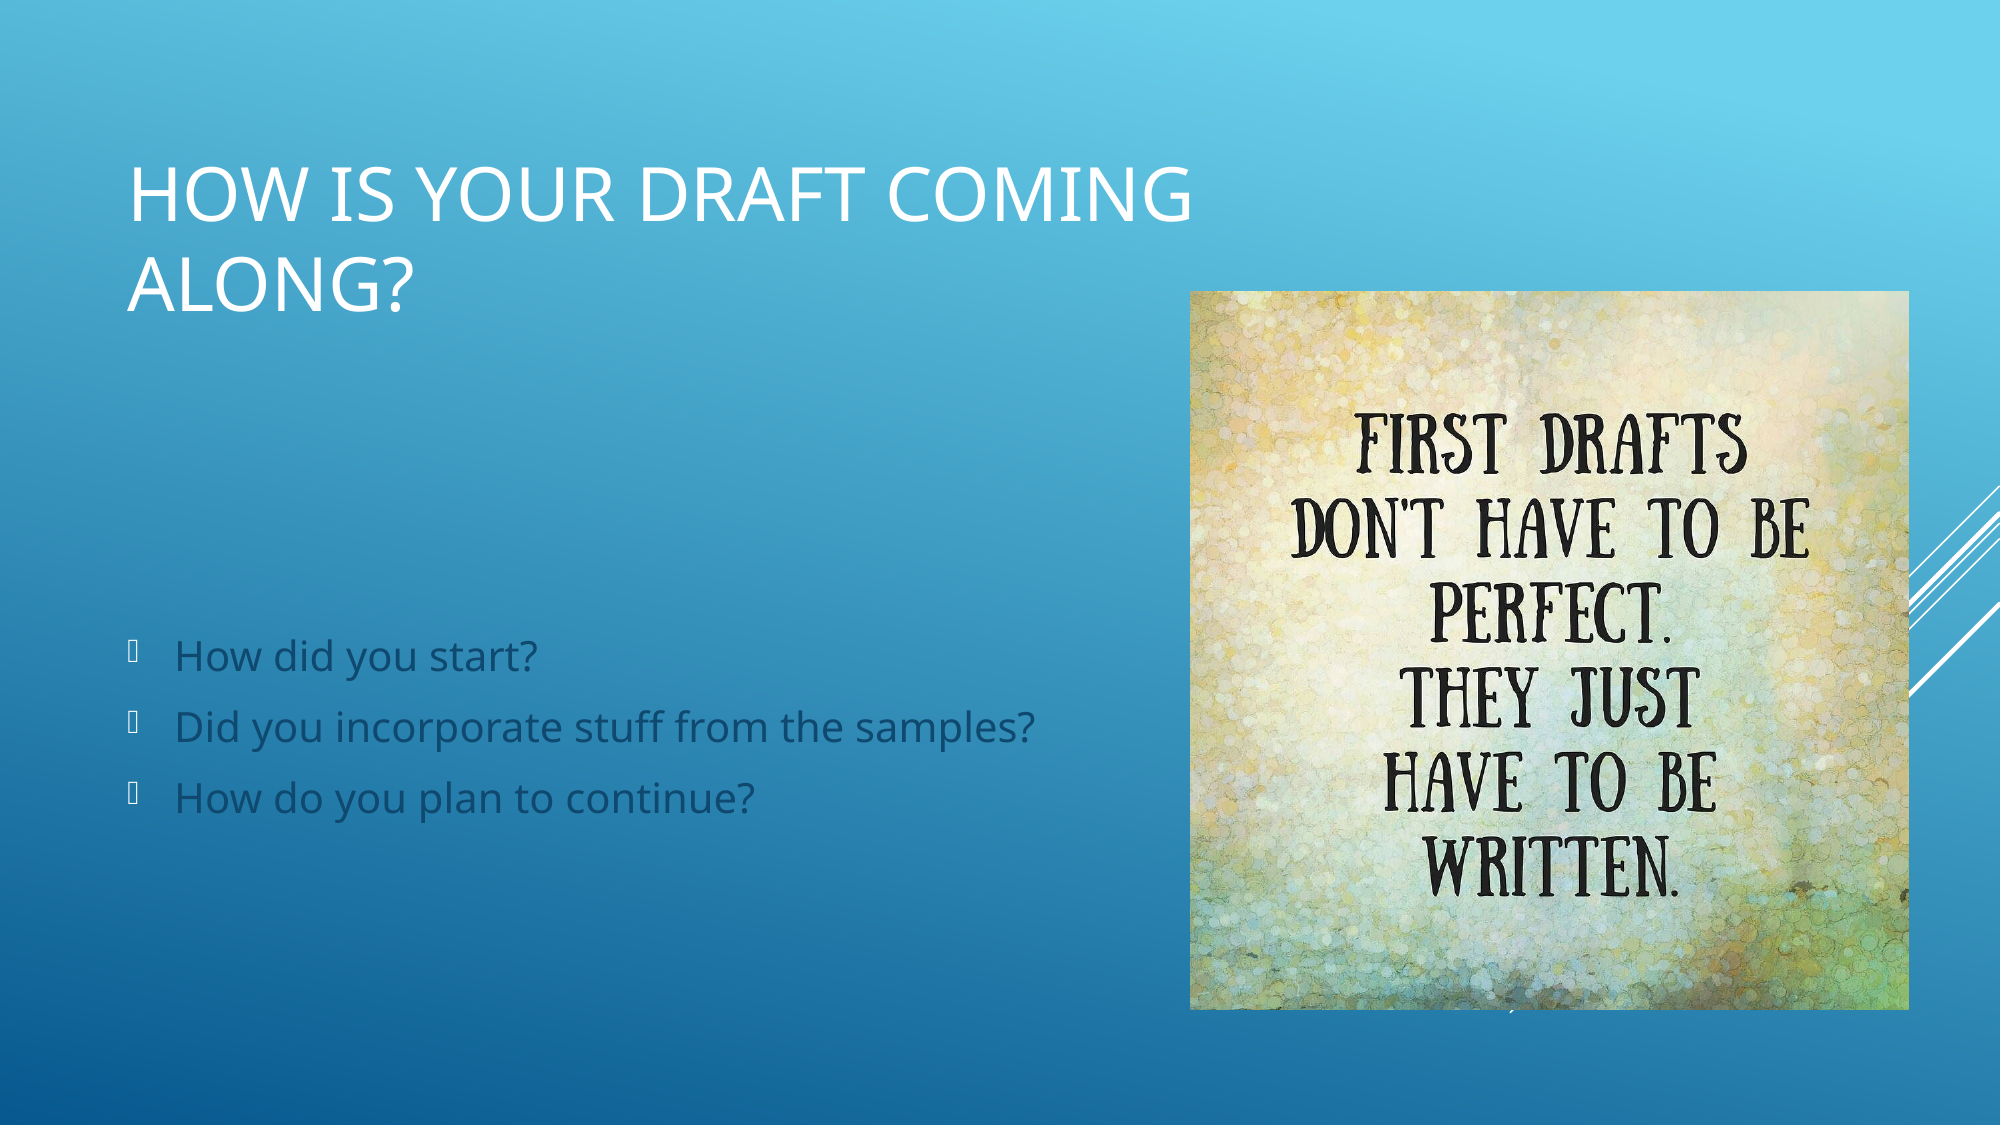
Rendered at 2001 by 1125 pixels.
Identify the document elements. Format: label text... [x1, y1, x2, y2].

picture [1190, 291, 1909, 1010]
list How did you start? Did you incorporate stuff from the samples? How do you plan to continue? [112, 429, 1513, 1023]
title How is your draft coming along? [112, 112, 1513, 360]
